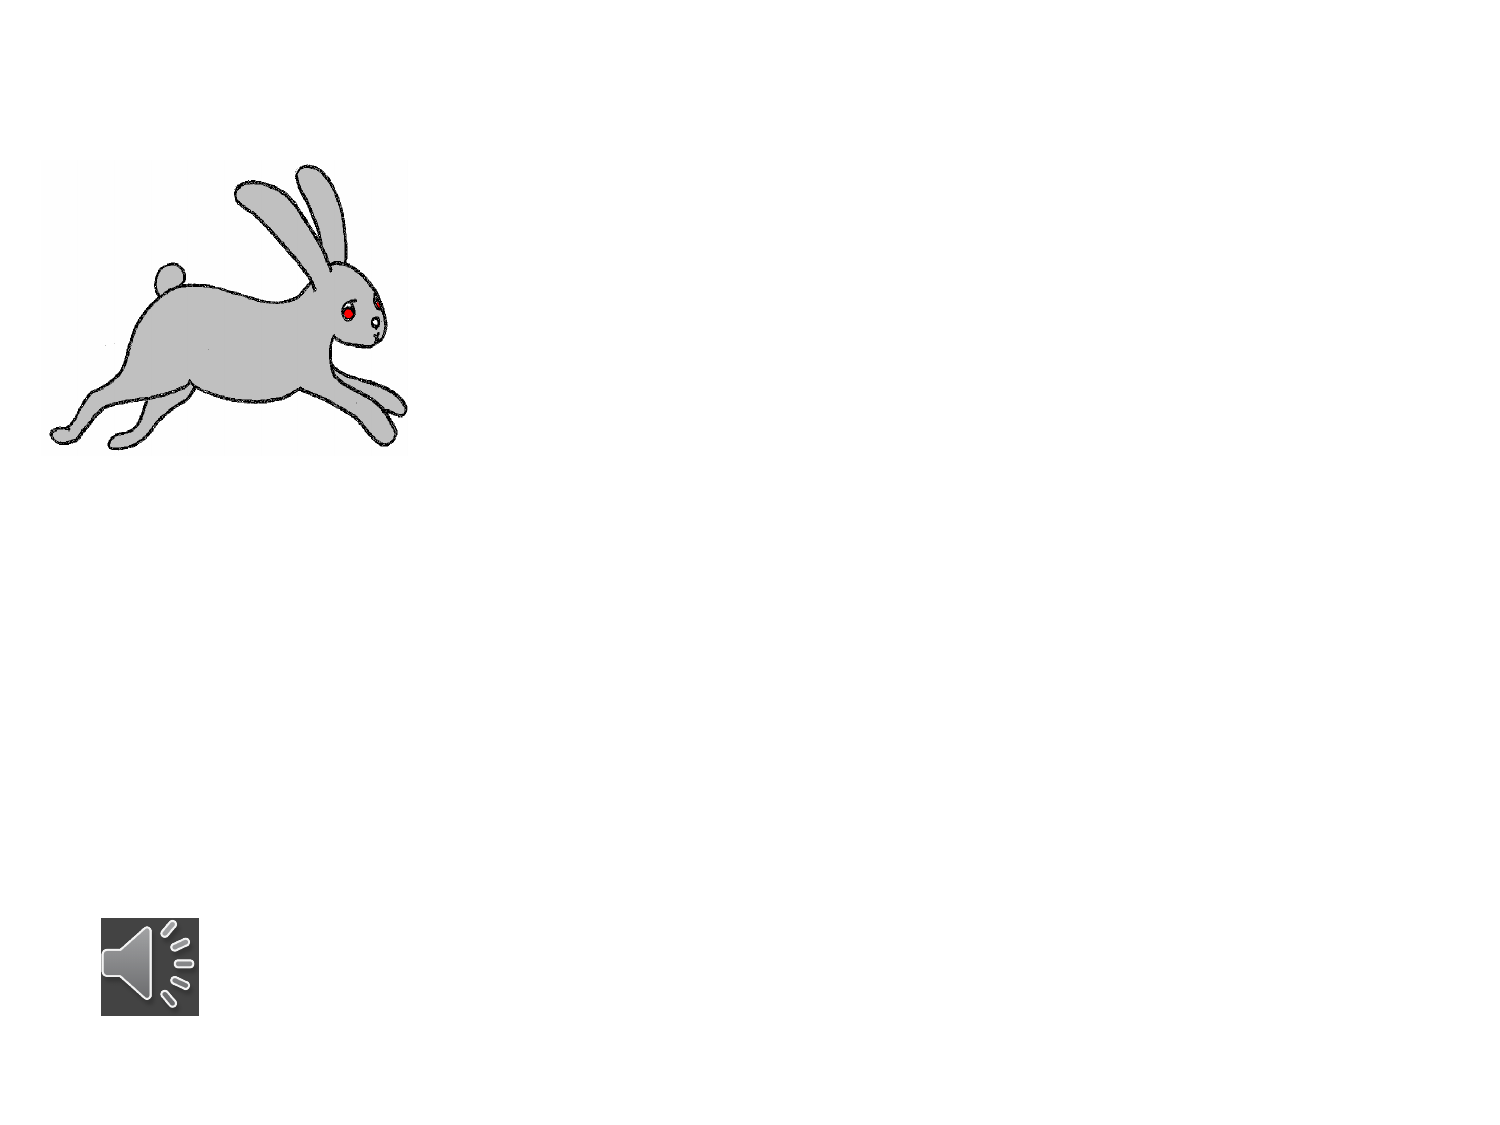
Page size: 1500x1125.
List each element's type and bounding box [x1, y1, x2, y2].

picture [100, 916, 201, 1018]
picture [40, 160, 408, 456]
